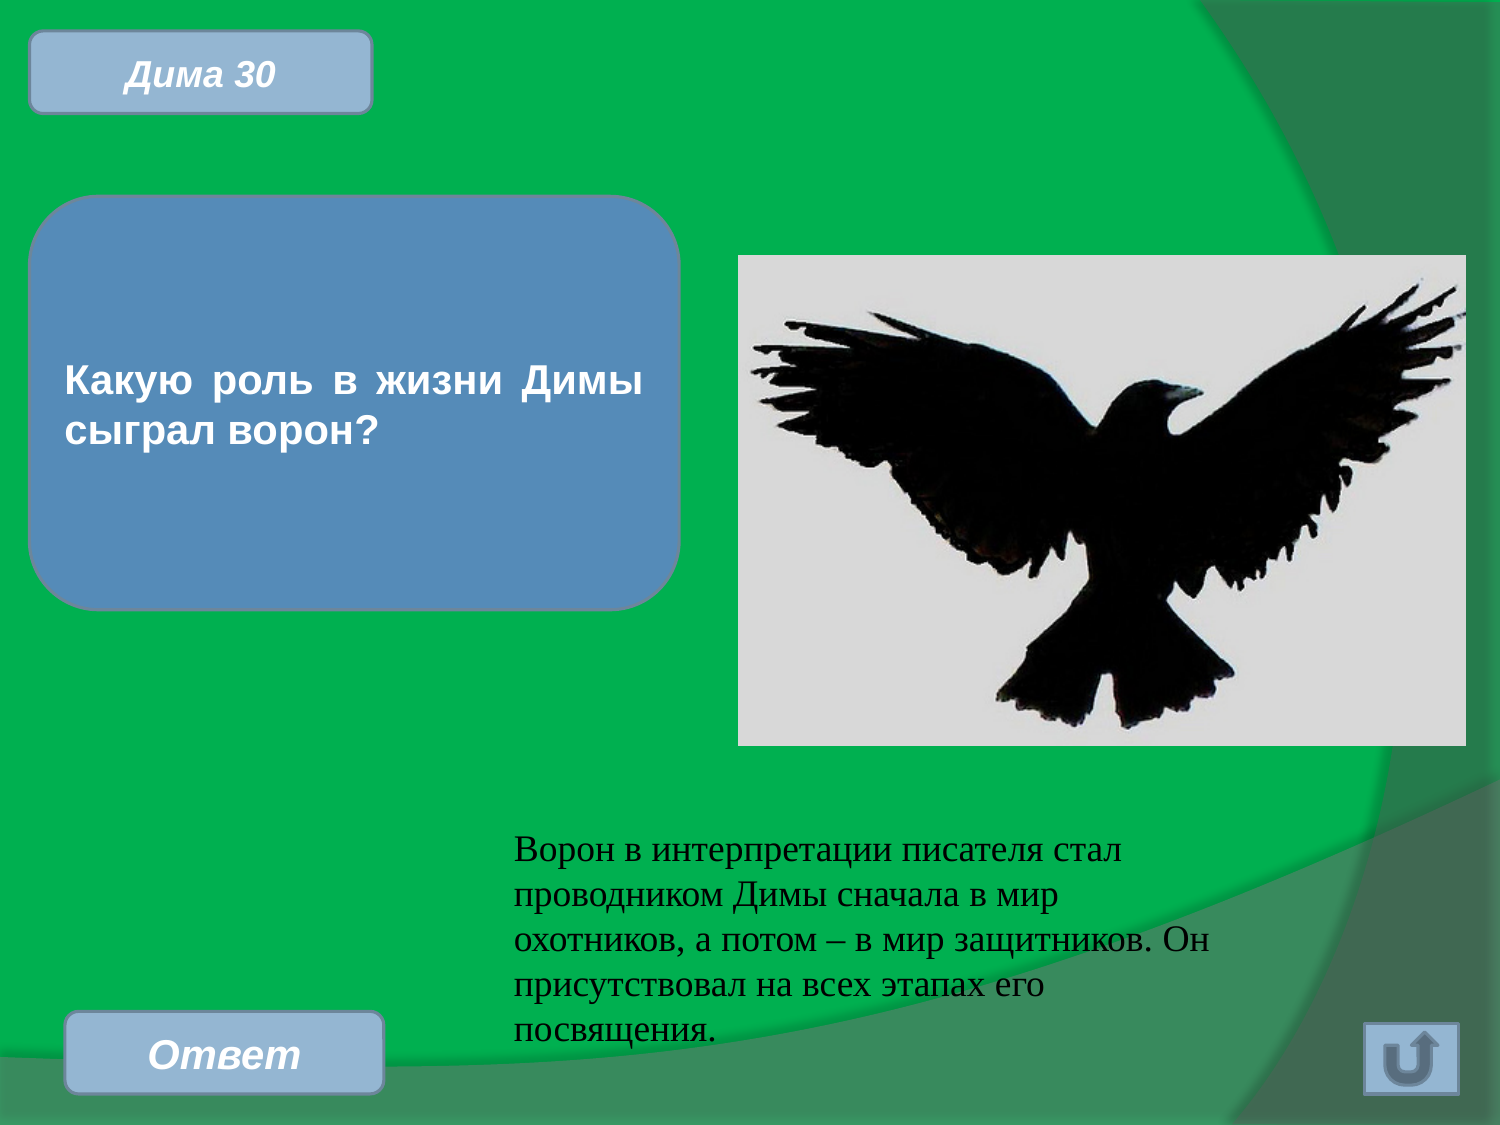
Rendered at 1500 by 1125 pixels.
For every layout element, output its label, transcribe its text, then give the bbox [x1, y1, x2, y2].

text_box Ворон в интерпретации писателя стал проводником Димы сначала в мир охотников, а потом – в мир защитников. Он присутствовал на всех этапах его посвящения. [498, 816, 1249, 1056]
picture [738, 255, 1467, 747]
text_box Ответ [63, 1009, 386, 1096]
text_box Какую роль в жизни Димы сыграл ворон? [27, 194, 681, 612]
text_box Дима 30 [27, 29, 374, 116]
text_box [1363, 1022, 1460, 1096]
